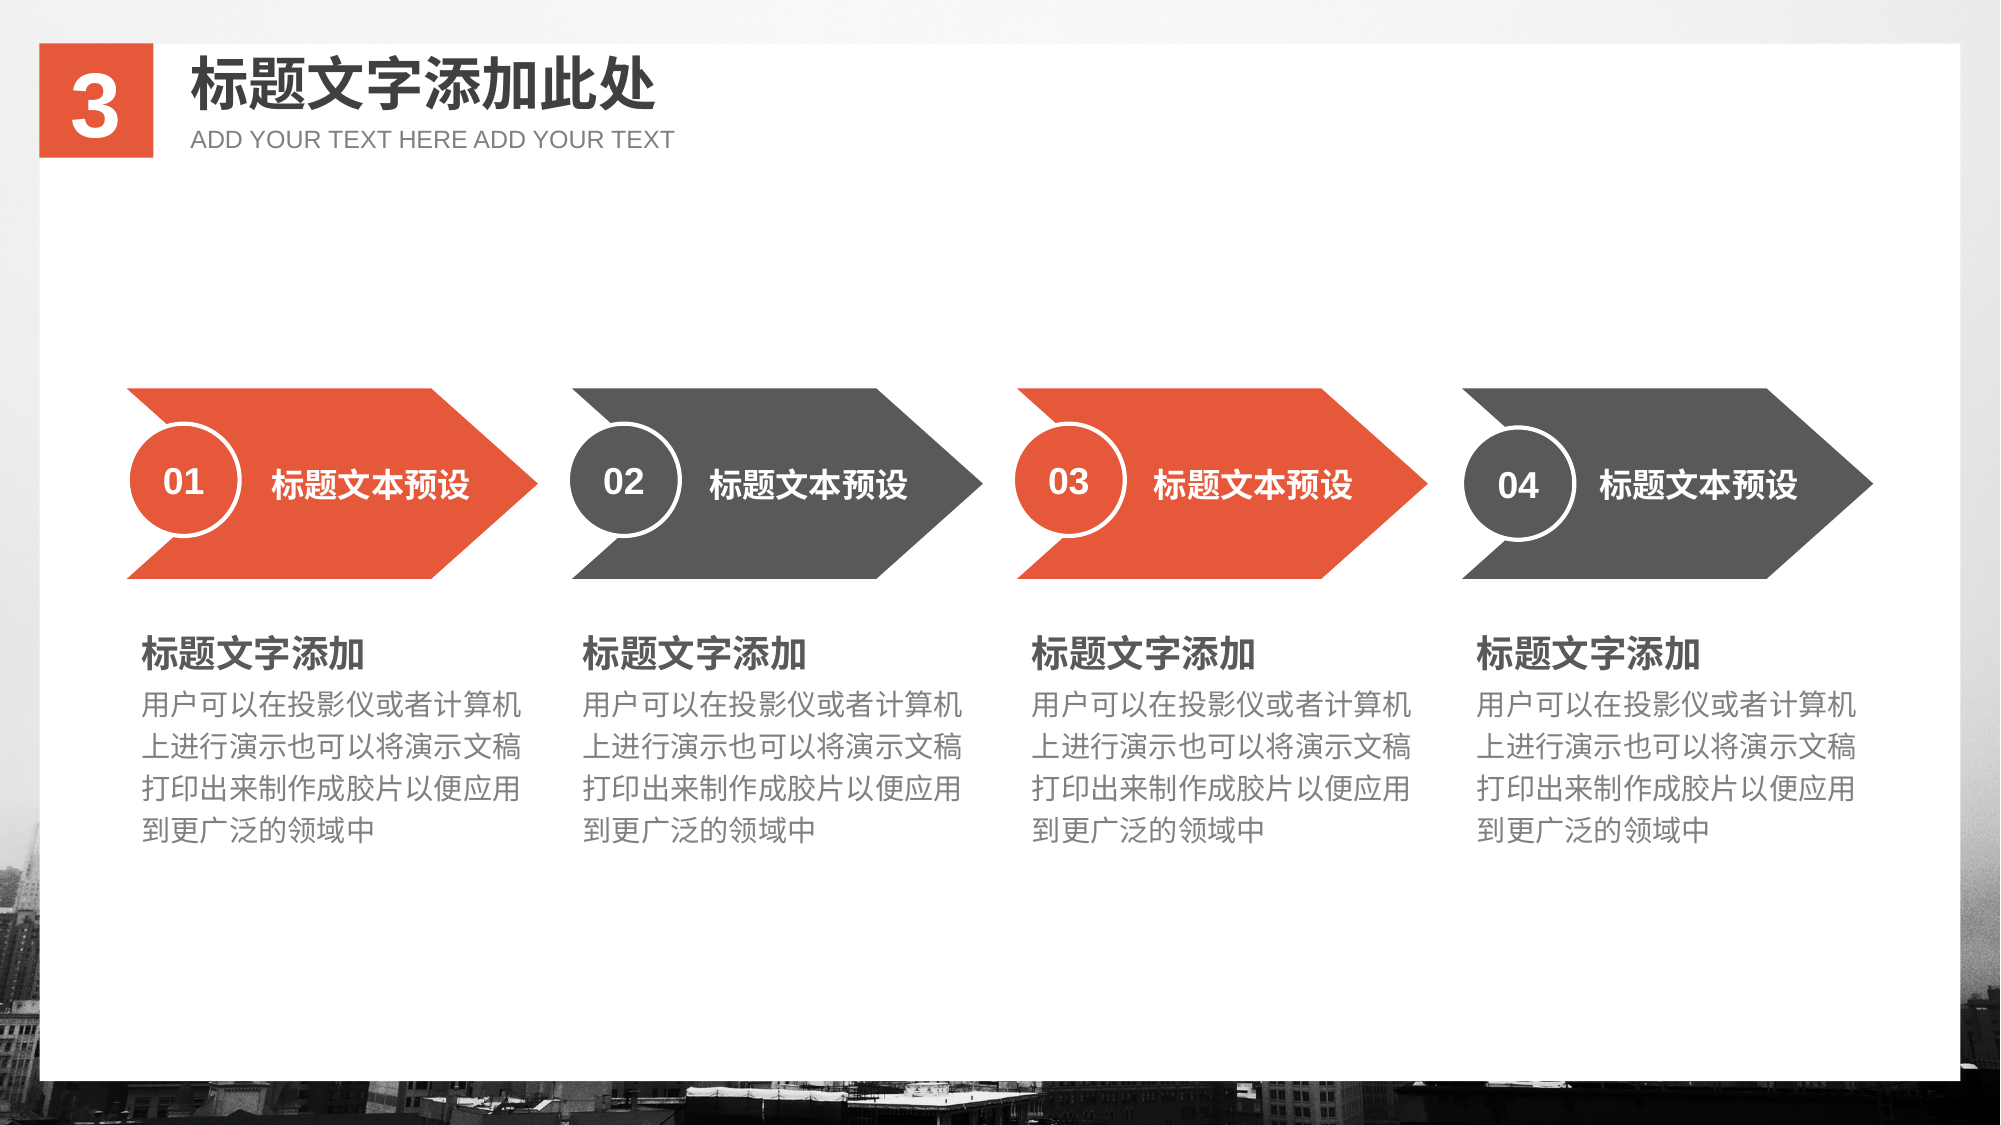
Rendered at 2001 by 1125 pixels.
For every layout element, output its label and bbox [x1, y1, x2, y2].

text_box [126, 388, 1874, 579]
text_box [126, 614, 538, 857]
picture [0, 0, 2000, 1125]
text_box [1462, 614, 1874, 857]
text_box [1017, 614, 1429, 857]
text_box [567, 614, 980, 857]
text_box [39, 39, 780, 162]
